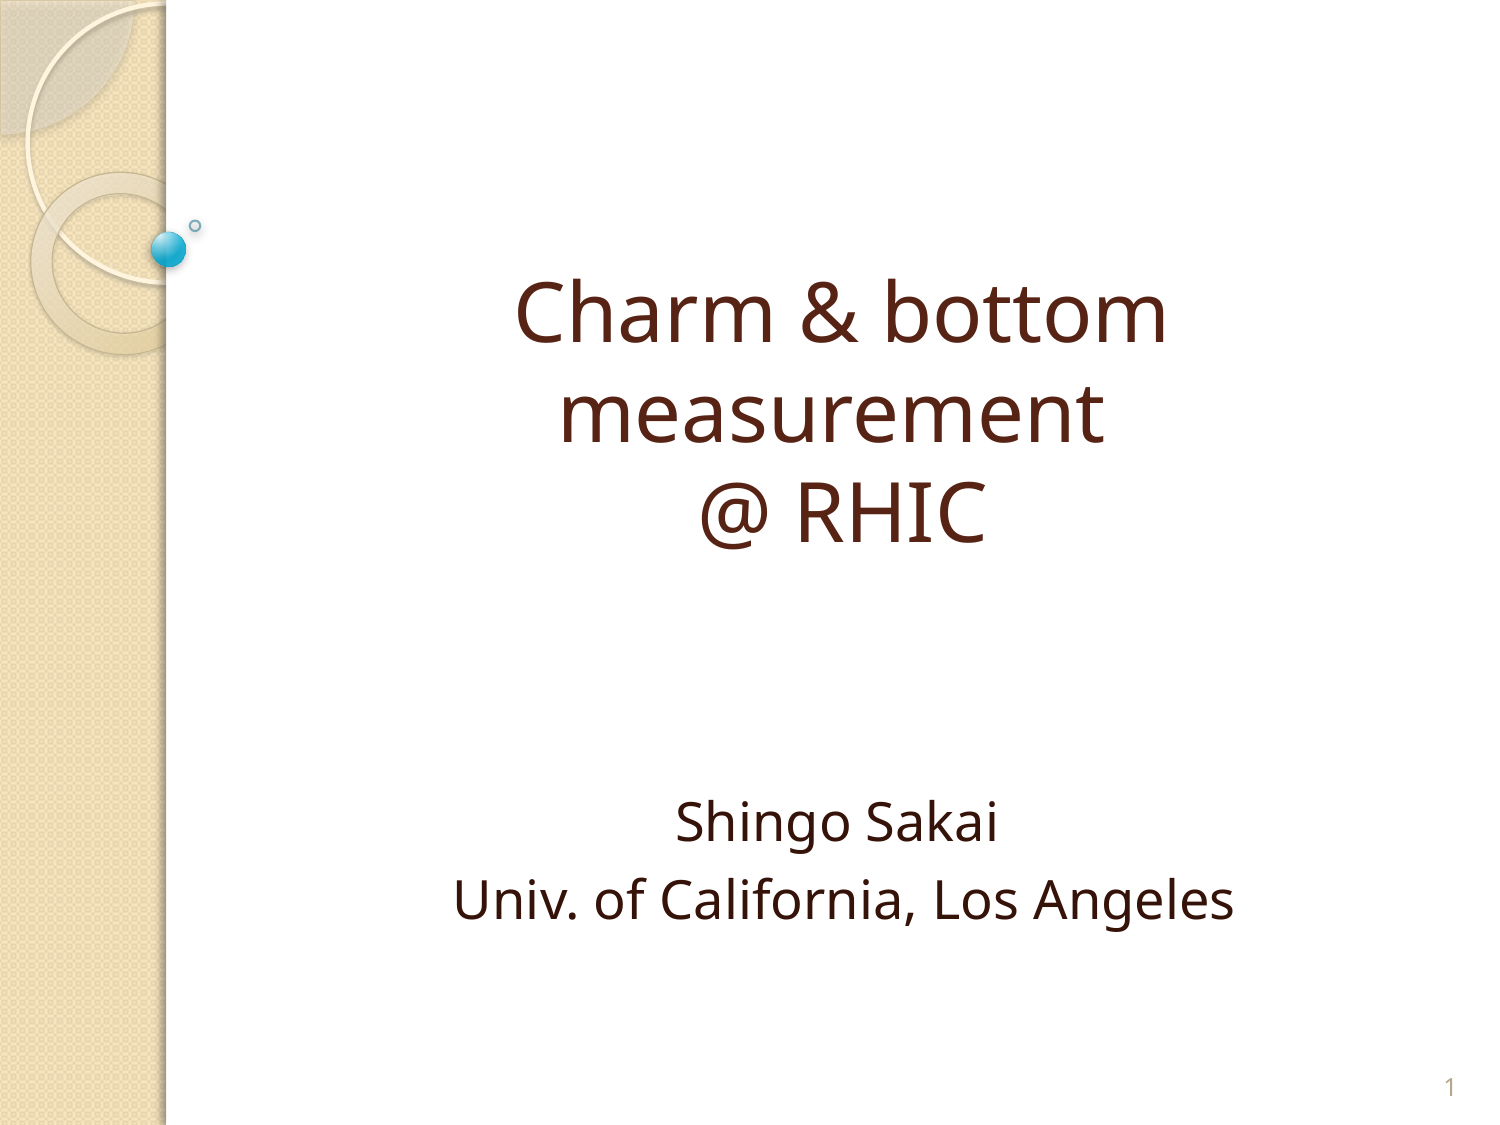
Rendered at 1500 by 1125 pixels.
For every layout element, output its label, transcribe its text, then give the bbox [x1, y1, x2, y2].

title Charm & bottom measurement @ RHIC [234, 324, 1450, 567]
slide_number 1 [1413, 1034, 1488, 1113]
subtitle Shingo Sakai Univ. of California, Los Angeles [234, 787, 1450, 1075]
